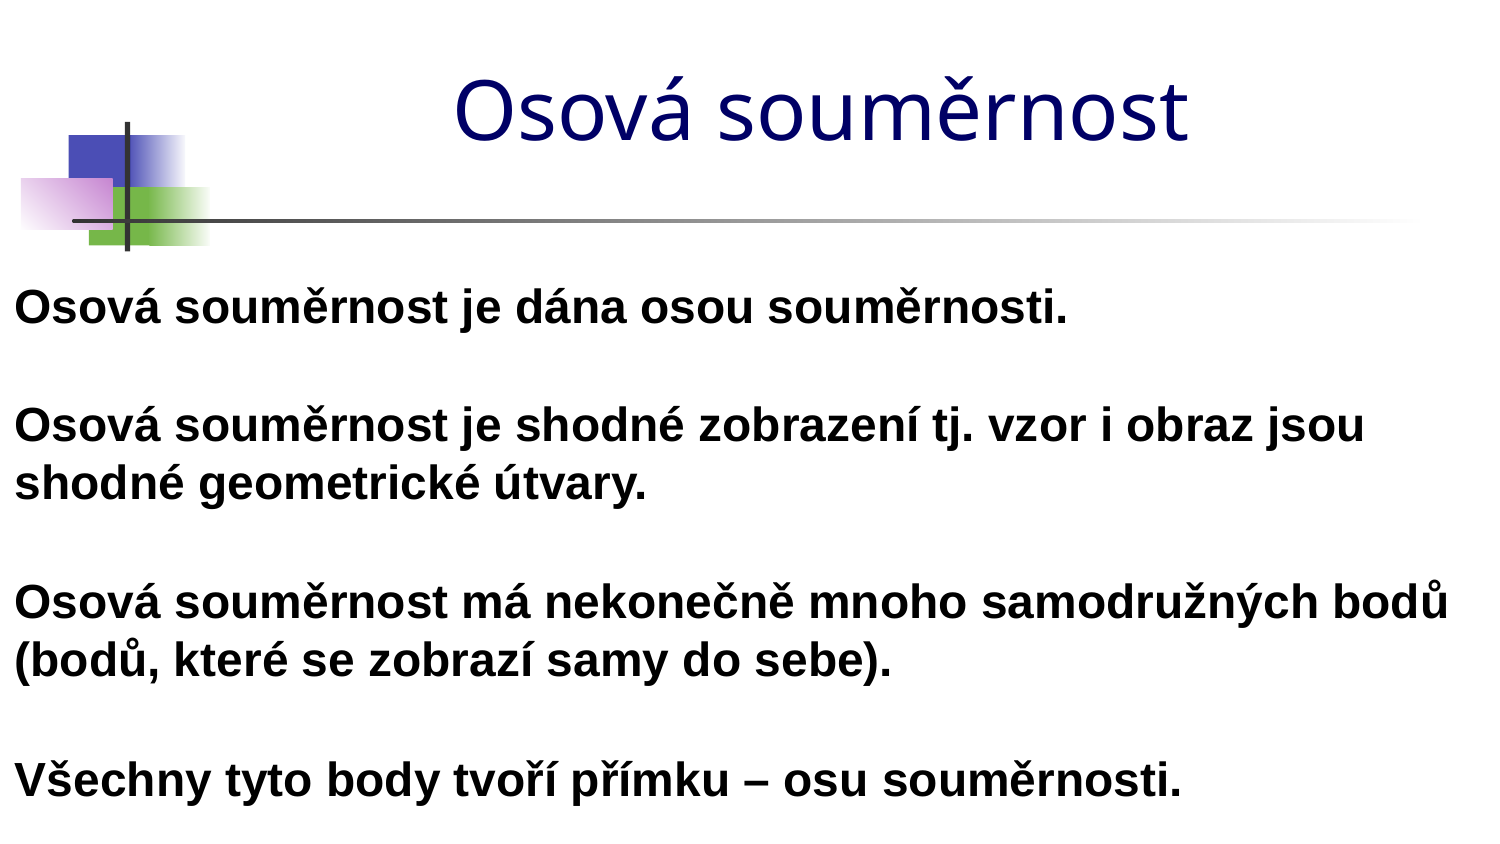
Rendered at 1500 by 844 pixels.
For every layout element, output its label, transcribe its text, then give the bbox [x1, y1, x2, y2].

title Osová souměrnost [135, 17, 1500, 198]
text_box Osová souměrnost má nekonečně mnoho samodružných bodů (bodů, které se zobrazí samy do sebe). [0, 563, 1500, 694]
text_box Osová souměrnost je shodné zobrazení tj. vzor i obraz jsou shodné geometrické útvary. [0, 386, 1500, 516]
text_box Všechny tyto body tvoří přímku – osu souměrnosti. [0, 740, 1500, 813]
text_box Osová souměrnost je dána osou souměrnosti. [0, 268, 1500, 341]
